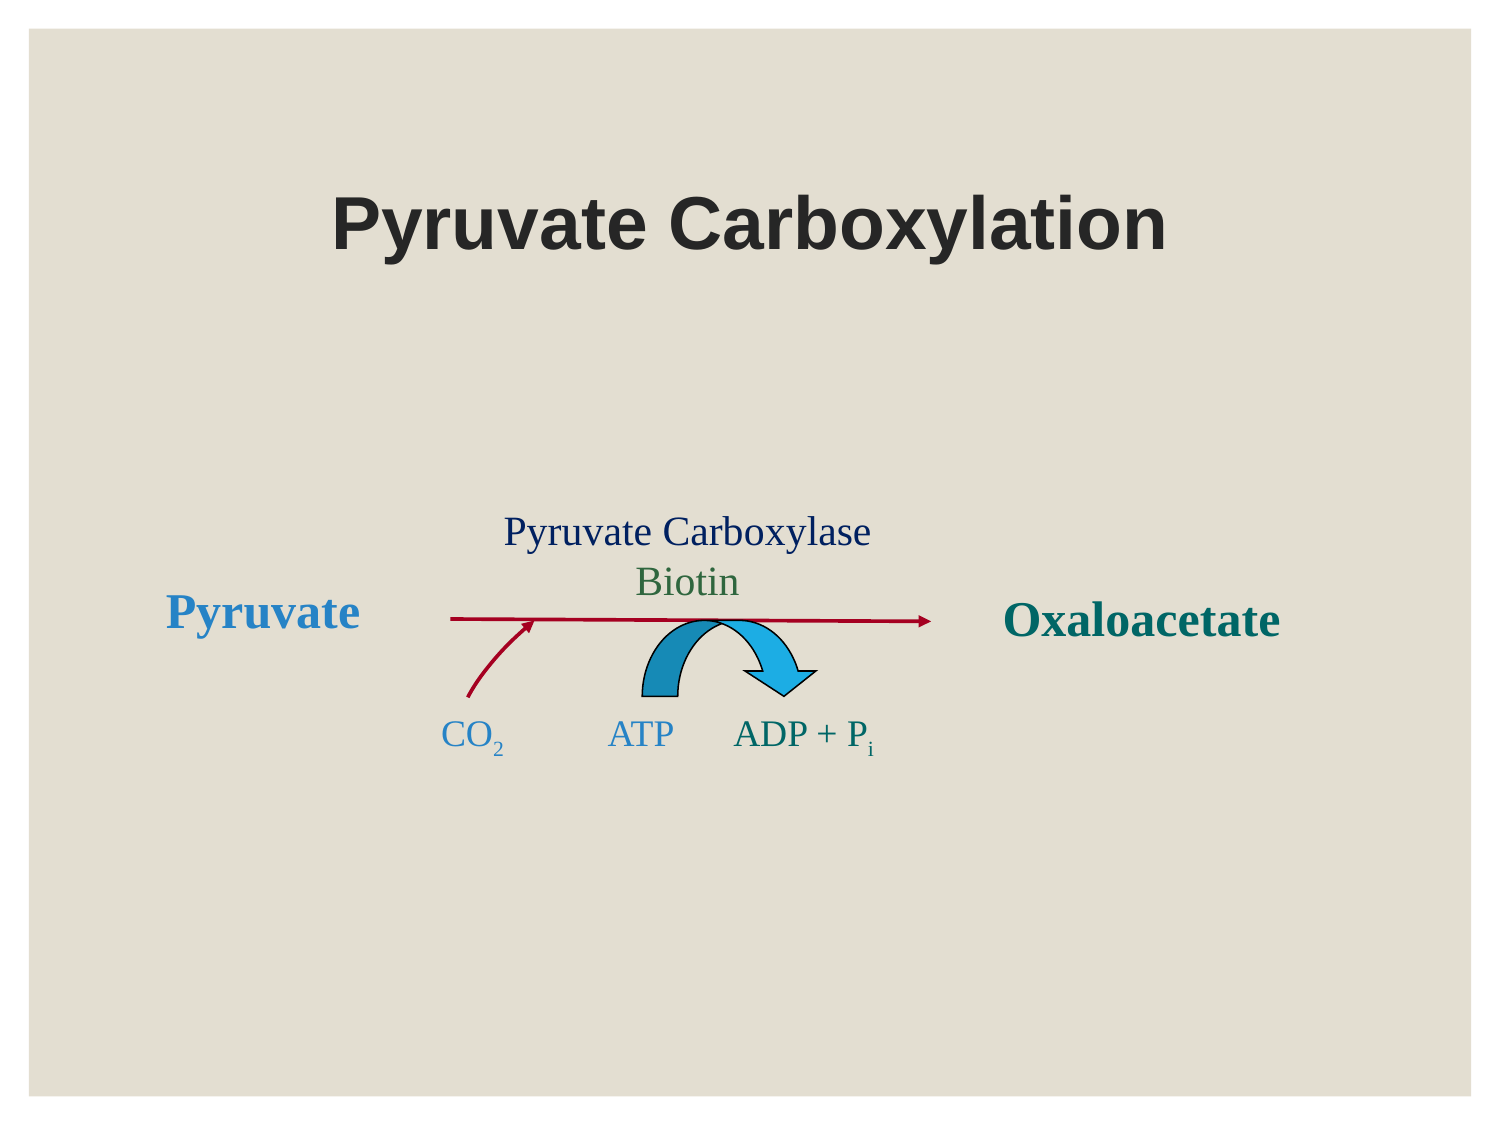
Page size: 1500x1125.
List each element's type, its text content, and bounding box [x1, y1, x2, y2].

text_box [149, 496, 1298, 763]
title Pyruvate Carboxylation [0, 112, 1500, 338]
